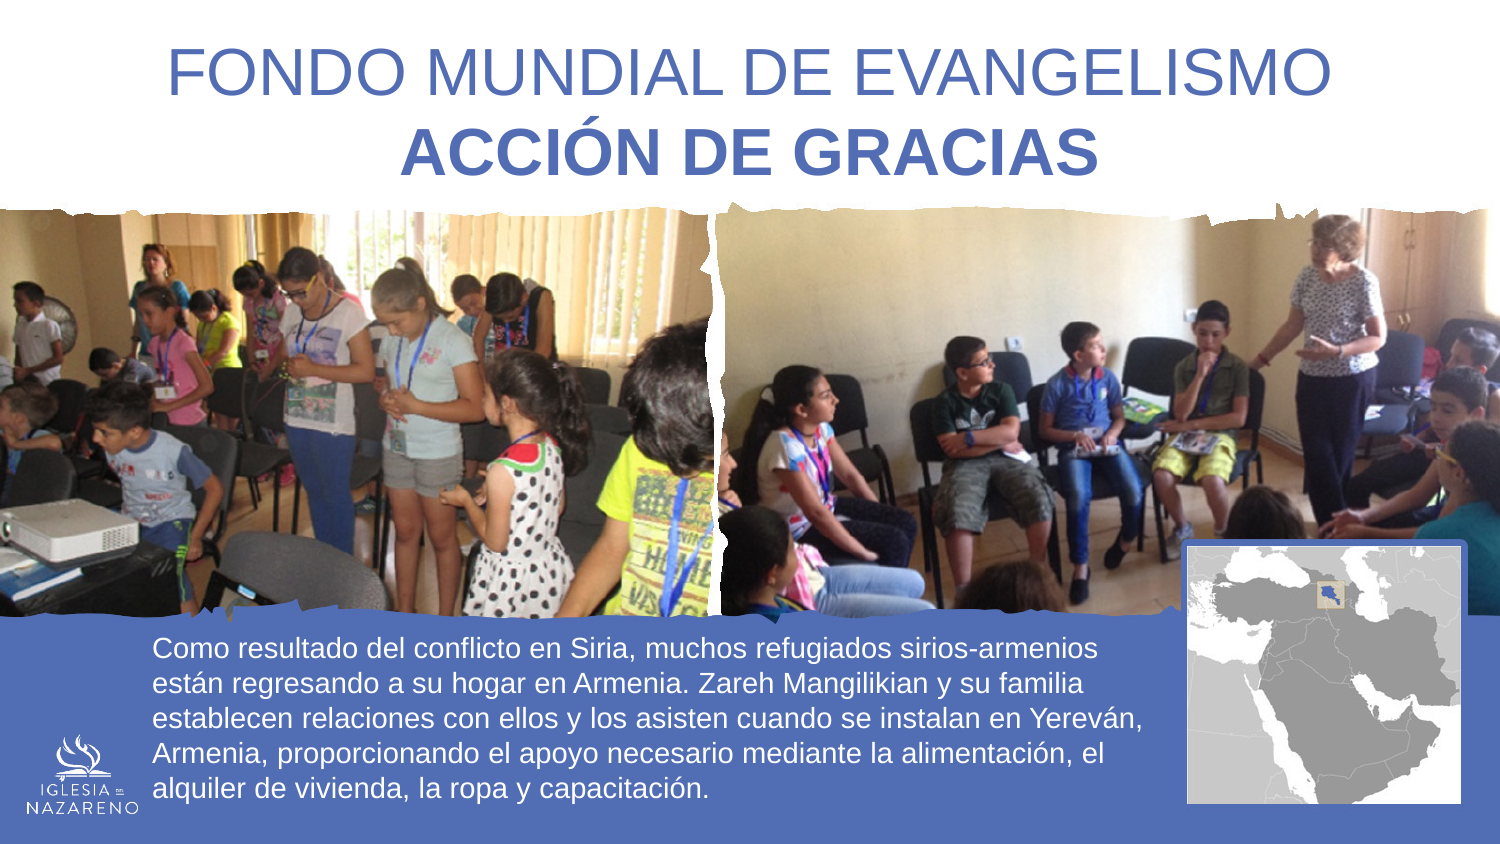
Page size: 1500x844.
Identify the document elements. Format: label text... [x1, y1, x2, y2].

text_box Como resultado del conflicto en Siria, muchos refugiados sirios-armenios están regresando a su hogar en Armenia. Zareh Mangilikian y su familia establecen relaciones con ellos y los asisten cuando se instalan en Yereván, Armenia, proporcionando el apoyo necesario mediante la alimentación, el alquiler de vivienda, la ropa y capacitación. [137, 621, 1175, 812]
text_box Fondo Mundial de Evangelismo Acción de Gracias [12, 21, 1488, 197]
picture [0, 0, 1500, 844]
